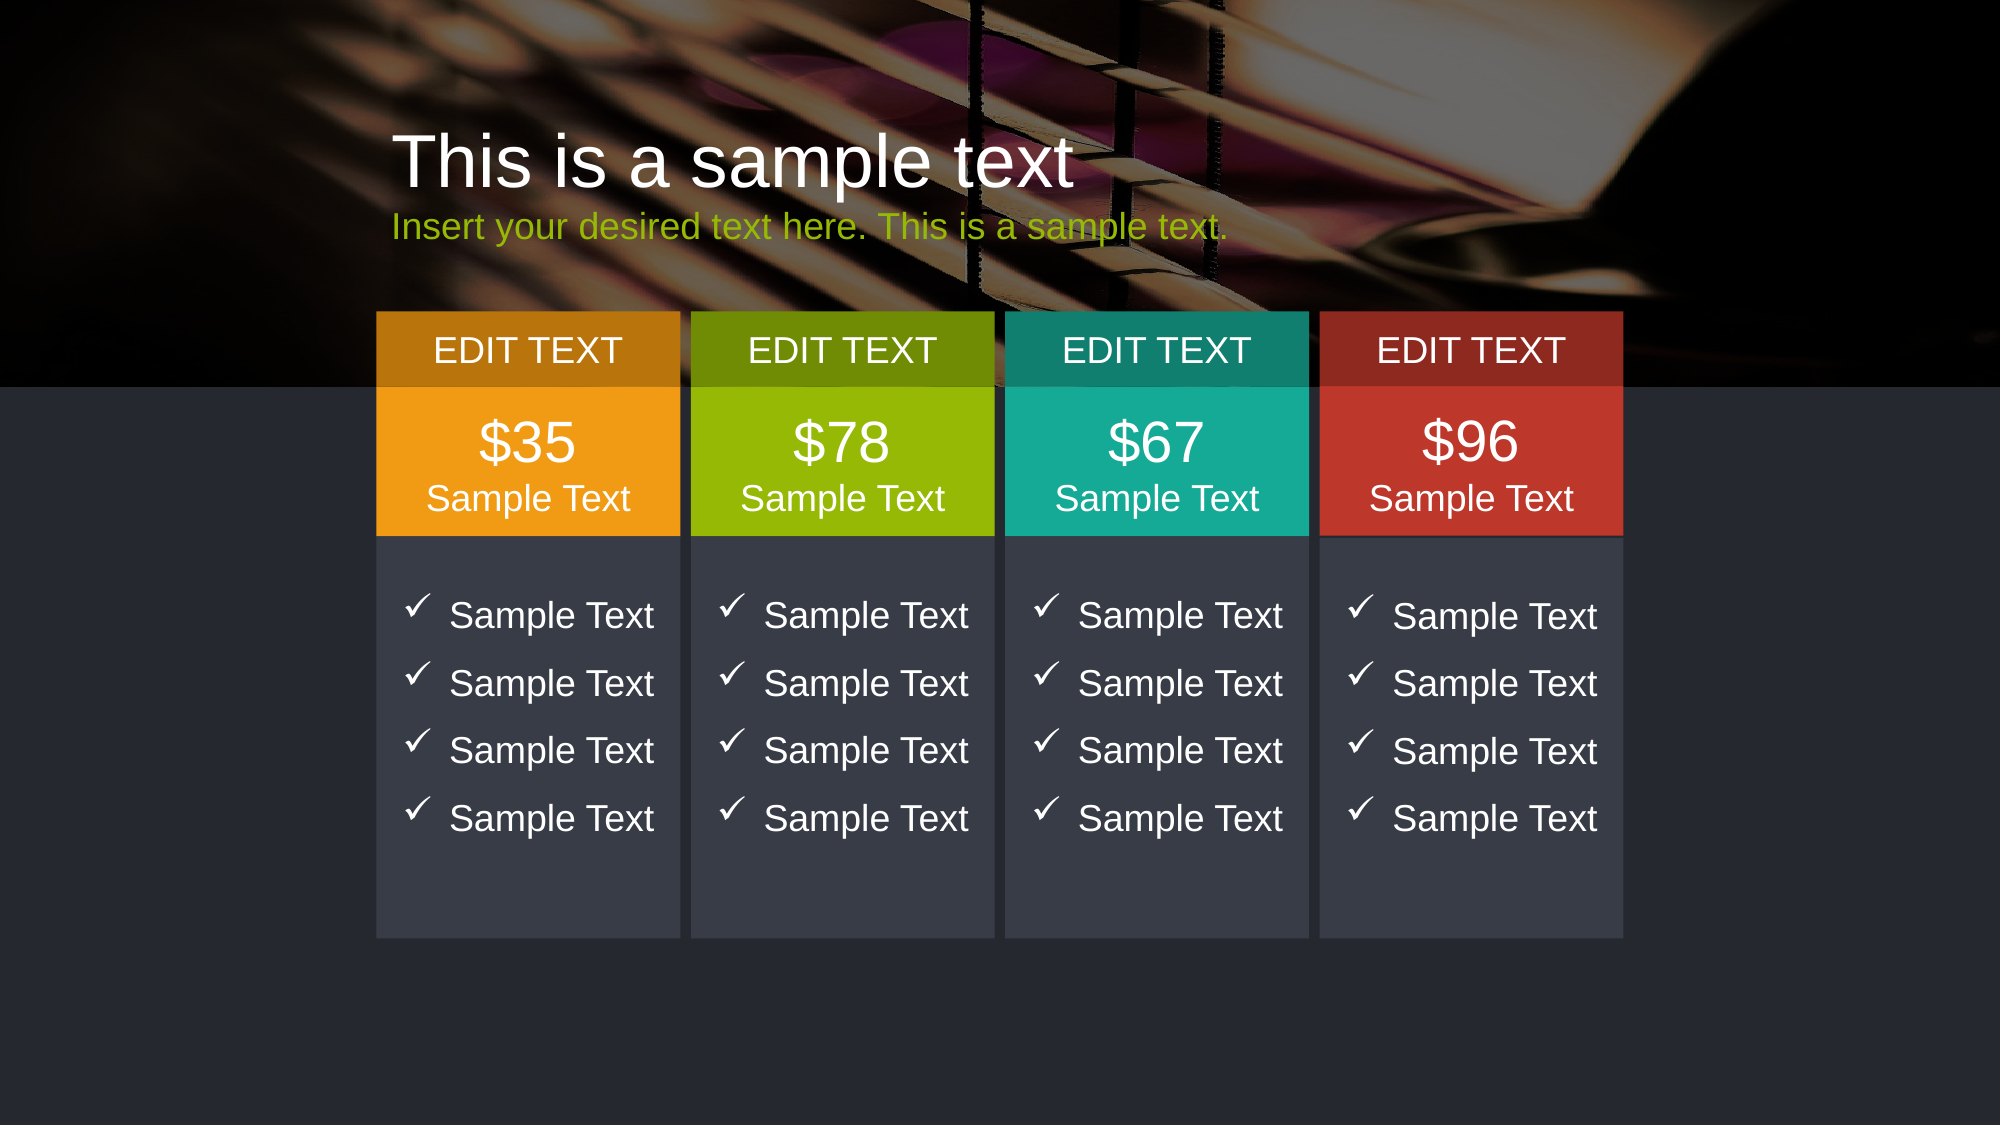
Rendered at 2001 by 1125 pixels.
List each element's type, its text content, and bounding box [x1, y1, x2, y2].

text_box This is a sample text Insert your desired text here. This is a sample text. [376, 104, 1624, 255]
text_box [376, 311, 681, 939]
text_box [0, 0, 2000, 387]
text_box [690, 311, 995, 939]
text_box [1319, 311, 1624, 939]
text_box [1005, 311, 1310, 939]
